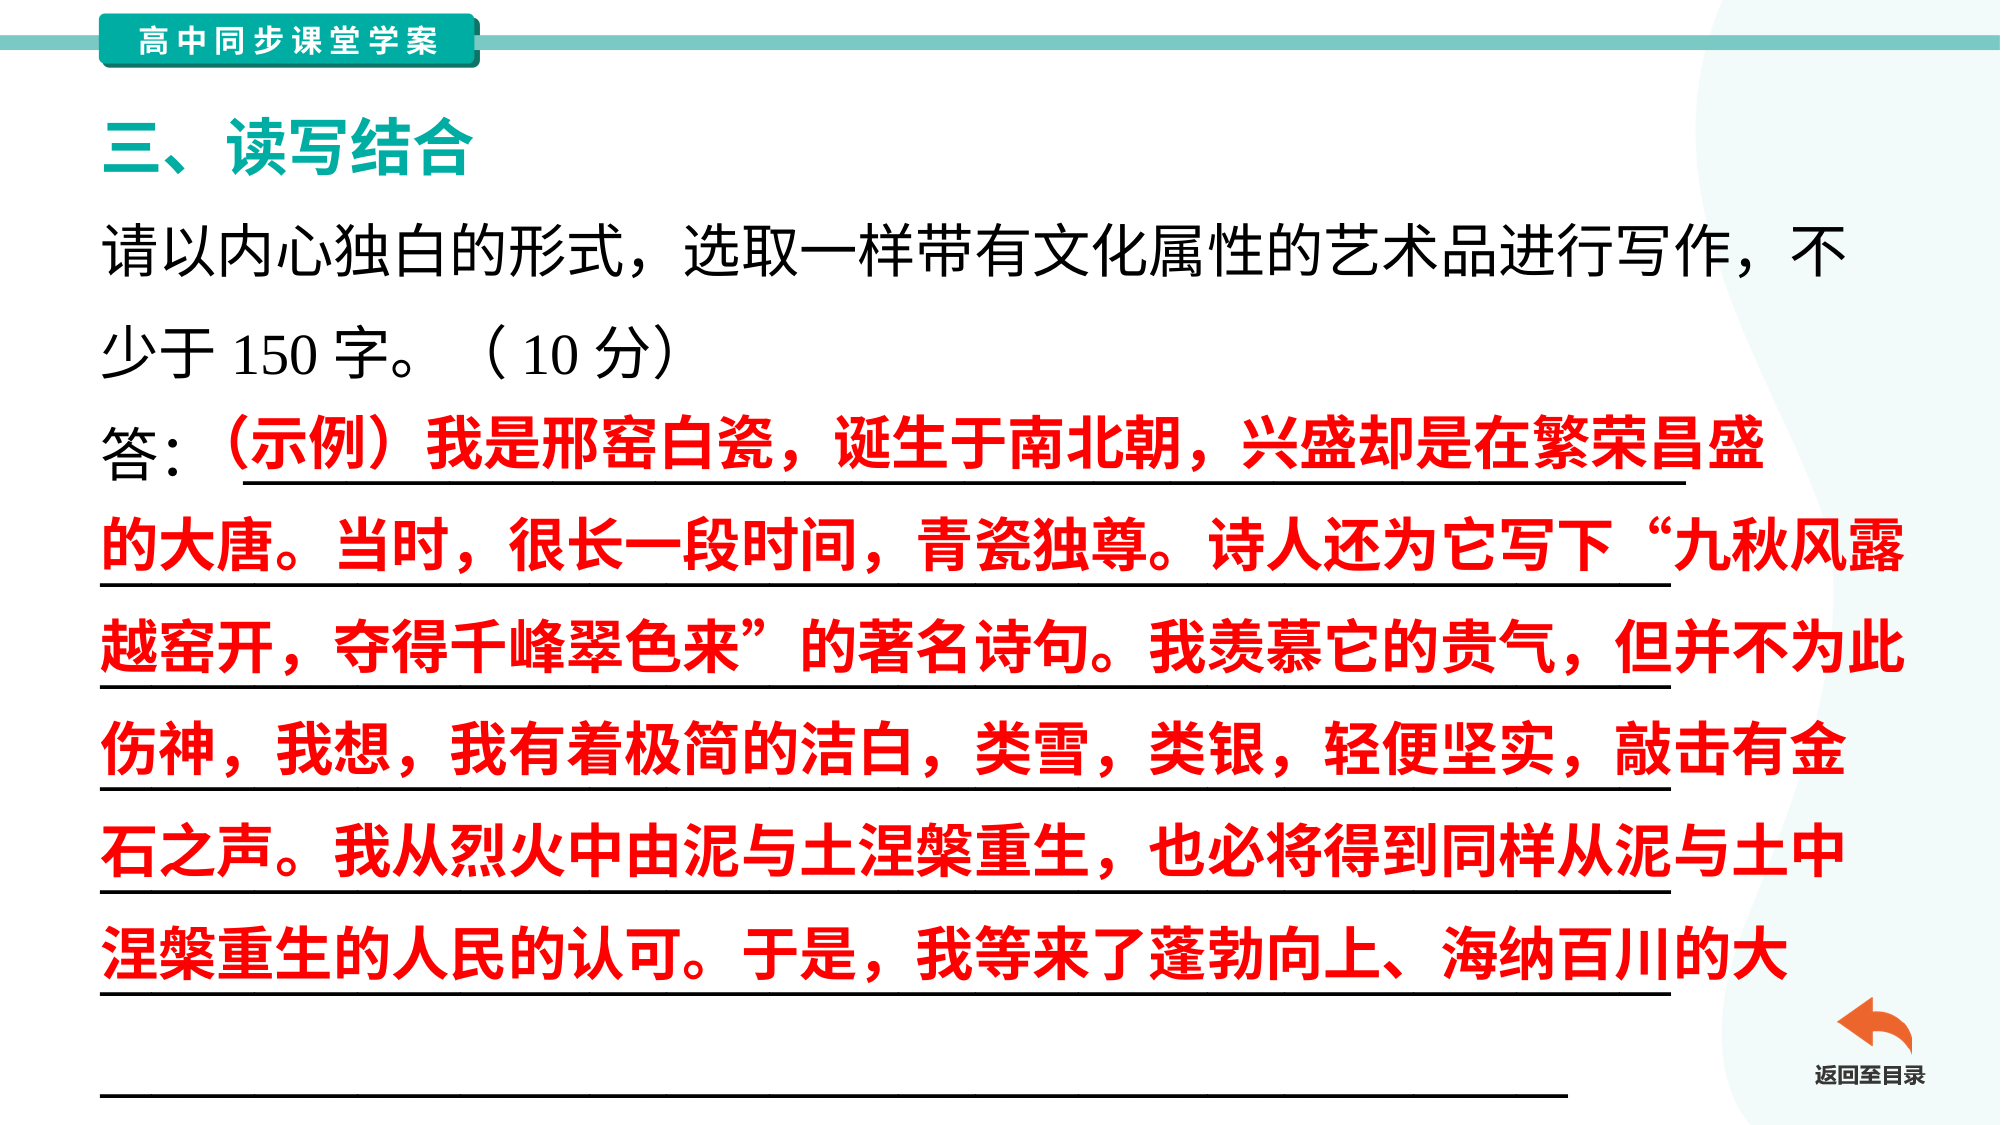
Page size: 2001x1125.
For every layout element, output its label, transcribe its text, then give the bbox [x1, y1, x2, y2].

text_box 请以内心独白的形式，选取一样带有文化属性的艺术品进行写作，不 少于150字。（10分） 答： ________________________________________________________ _____________________________________________________________ _____________________________________________________________ _____________________________________________________________ _____________________________________________________________ _____________________________________________________________ _________________________________________________________ [100, 1089, 1899, 1101]
picture [0, 0, 2000, 1125]
text_box 三、读写结合 [100, 76, 1899, 181]
text_box （示例）我是邢窑白瓷，诞生于南北朝，兴盛却是在繁荣昌盛 的大唐。当时，很长一段时间，青瓷独尊。诗人还为它写下“九秋风露 越窑开，夺得千峰翠色来”的著名诗句。我羡慕它的贵气，但并不为此 伤神，我想，我有着极简的洁白，类雪，类银，轻便坚实，敲击有金 石之声。我从烈火中由泥与土涅槃重生，也必将得到同样从泥与土中 涅槃重生的人民的认可。于是，我等来了蓬勃向上、海纳百川的大 [100, 374, 1899, 1089]
text_box 请以内心独白的形式，选取一样带有文化属性的艺术品进行写作，不 少于150字。（10分） 答： ________________________________________________________ _____________________________________________________________ _____________________________________________________________ _____________________________________________________________ _____________________________________________________________ _____________________________________________________________ _________________________________________________________ [100, 181, 1899, 374]
